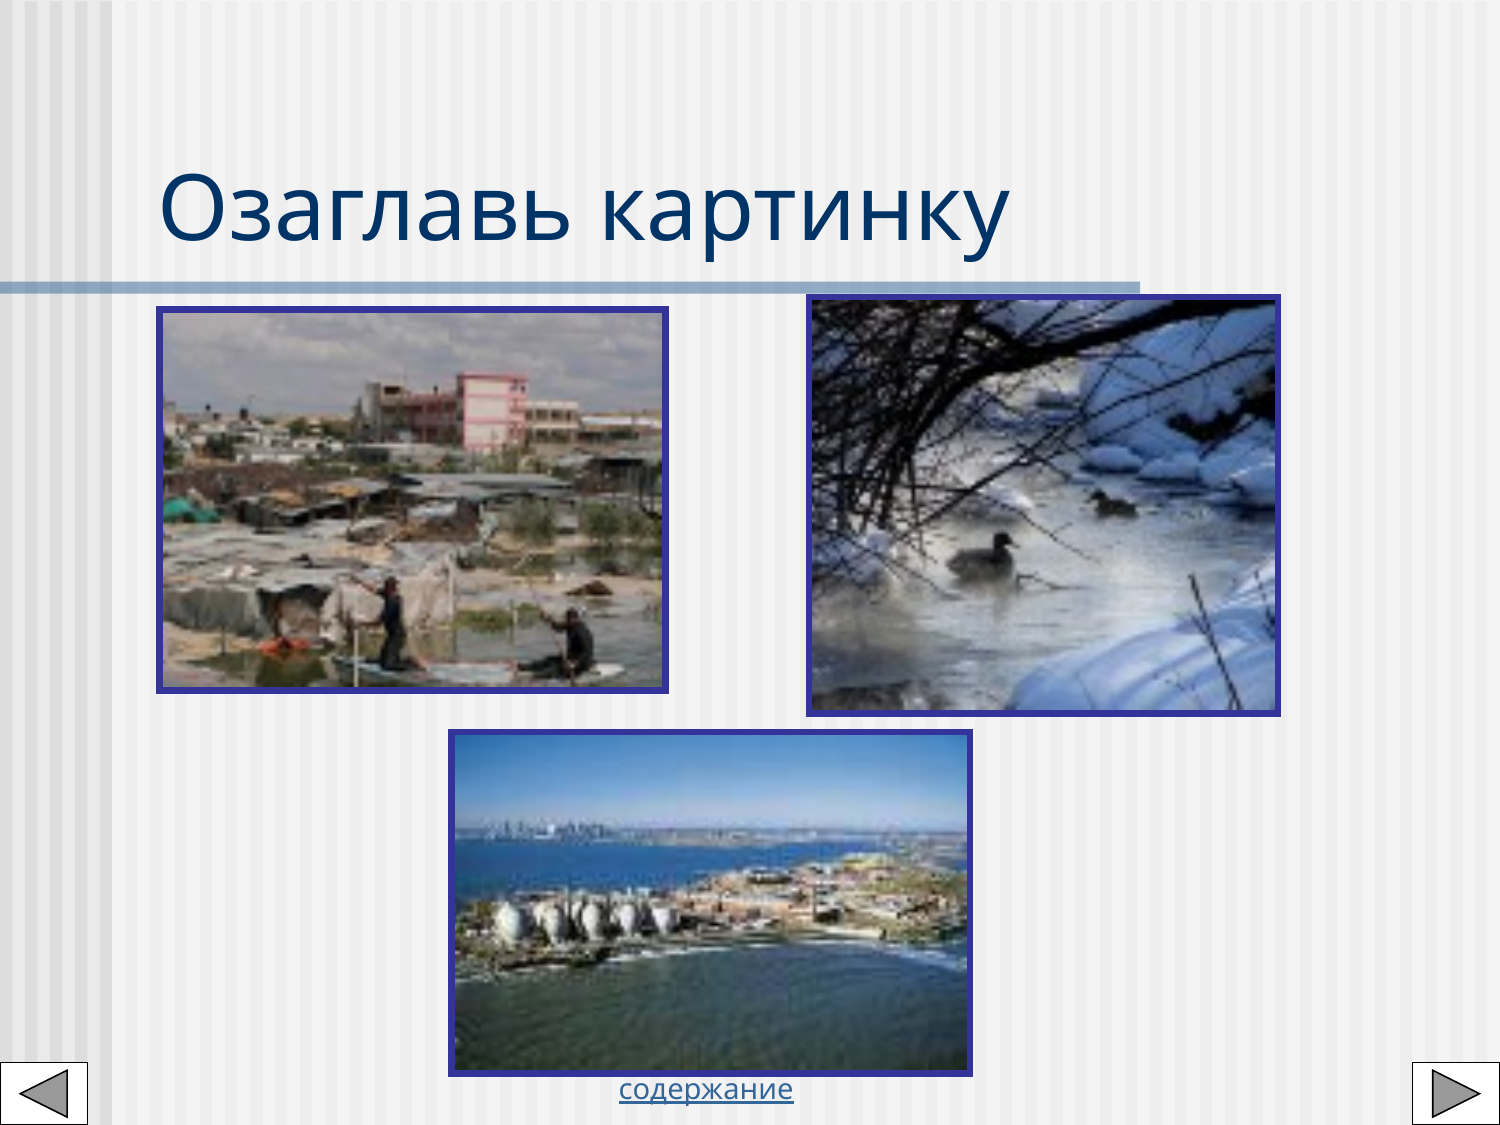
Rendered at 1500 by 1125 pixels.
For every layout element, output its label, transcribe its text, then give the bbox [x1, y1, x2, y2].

picture [812, 299, 1276, 711]
text_box [1412, 1062, 1500, 1125]
picture [162, 312, 663, 688]
text_box [0, 1062, 88, 1125]
text_box содержание [587, 1079, 825, 1117]
picture [454, 735, 968, 1071]
title Озаглавь картинку [142, 141, 1483, 267]
